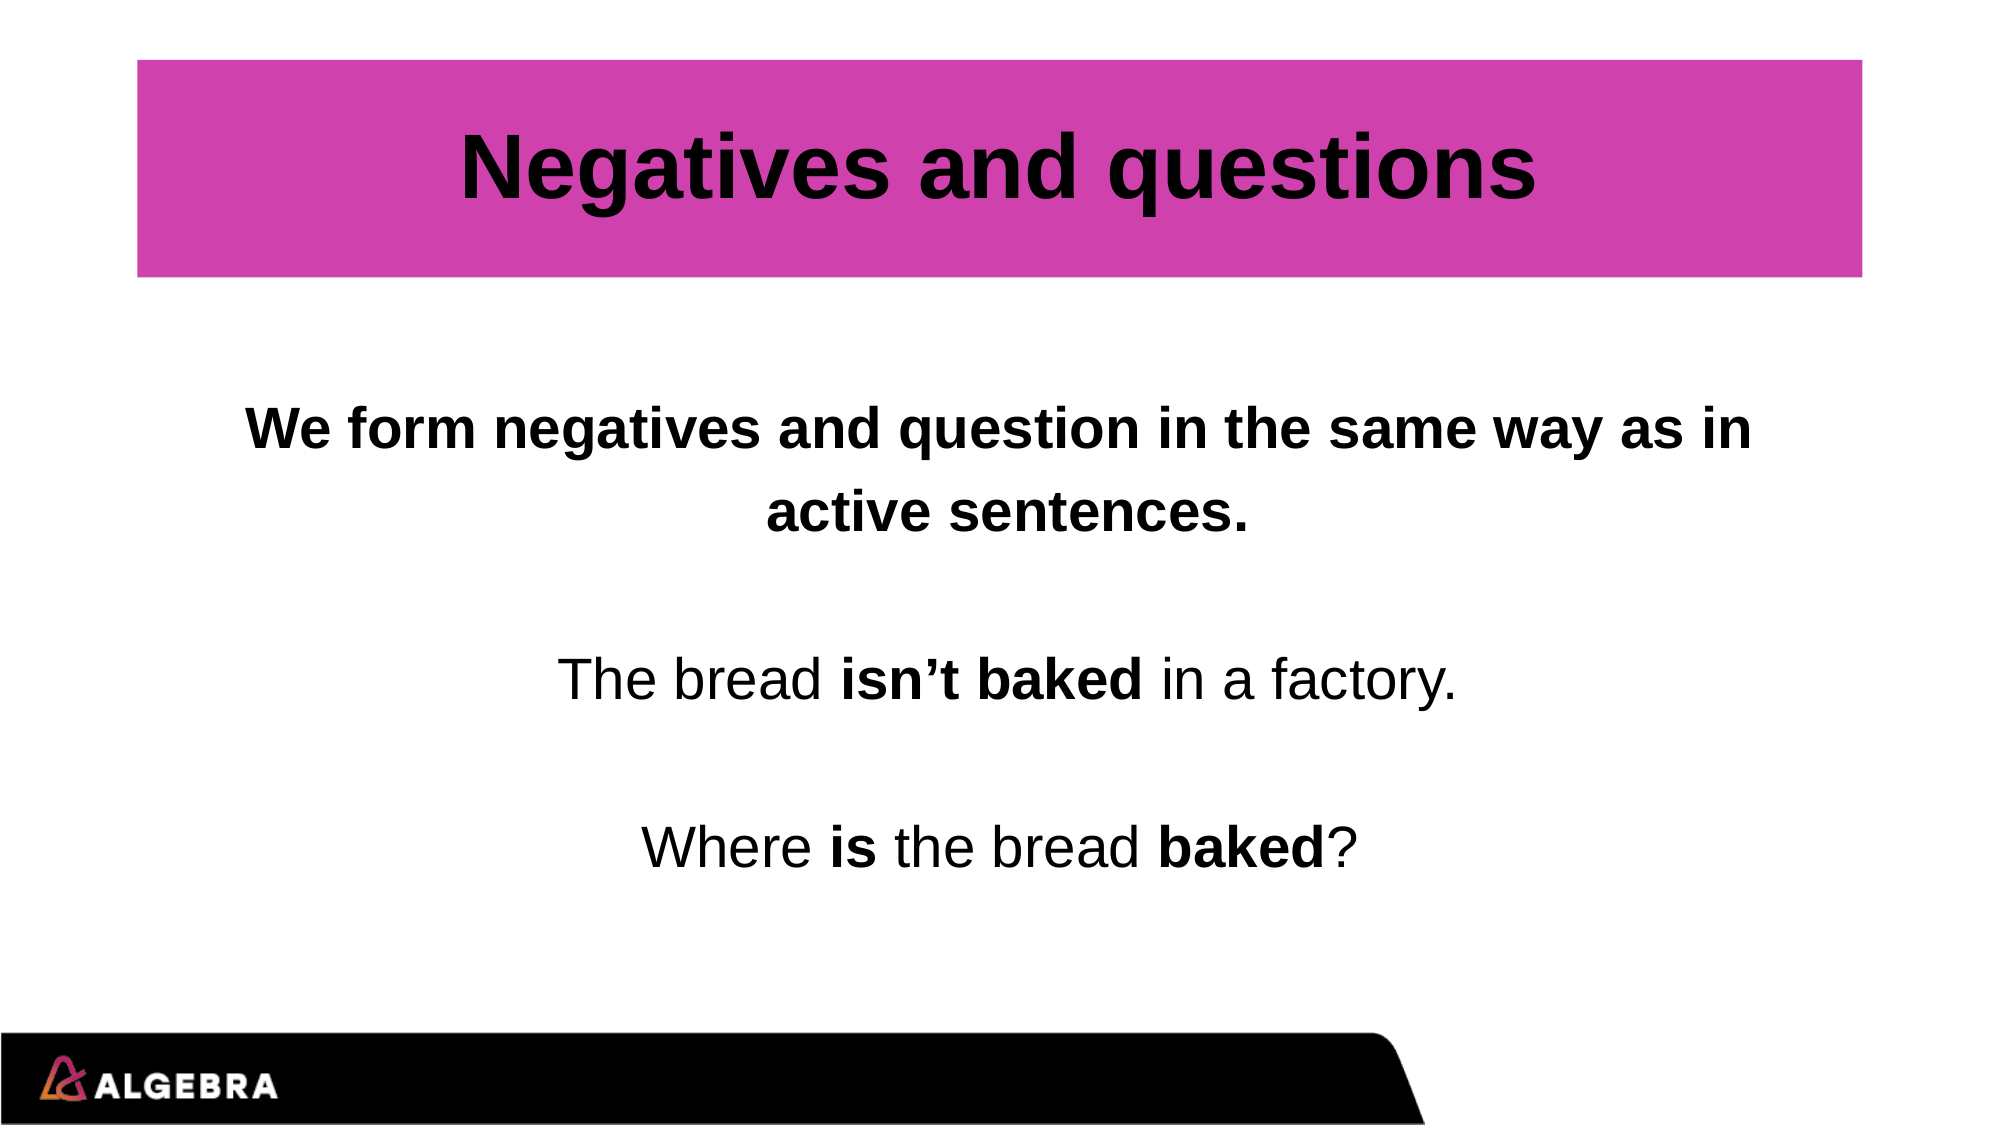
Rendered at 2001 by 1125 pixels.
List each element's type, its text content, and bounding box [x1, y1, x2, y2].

title Negatives and questions [137, 59, 1863, 278]
picture [0, 1032, 1425, 1125]
list We form negatives and question in the same way as in active sentences. The bread isn’t baked in a factory. Where is the bread baked? [137, 299, 1863, 1014]
